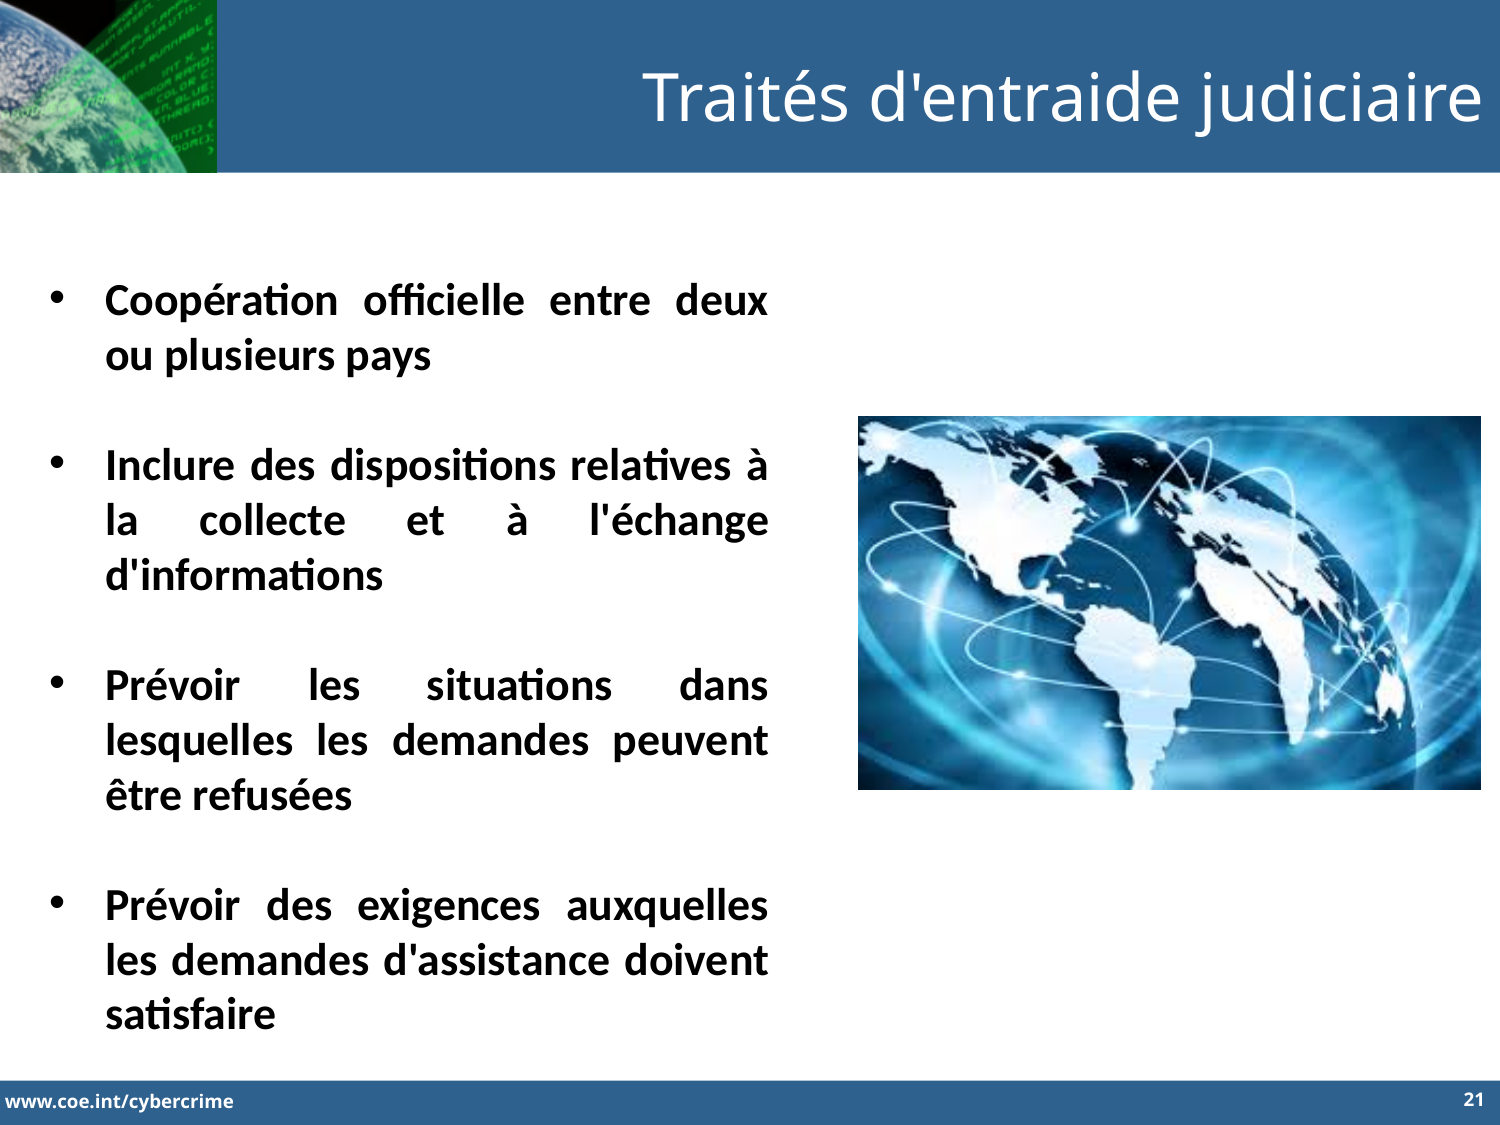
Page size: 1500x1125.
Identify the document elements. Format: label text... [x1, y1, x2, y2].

text_box Coopération officielle entre deux ou plusieurs pays Inclure des dispositions relatives à la collecte et à l'échange d'informations Prévoir les situations dans lesquelles les demandes peuvent être refusées Prévoir des exigences auxquelles les demandes d'assistance doivent satisfaire [34, 262, 785, 1125]
picture [858, 416, 1481, 790]
slide_number 21 [1149, 1079, 1500, 1125]
picture [0, 1, 217, 173]
text_box Traités d'entraide judiciaire [280, 18, 1500, 171]
